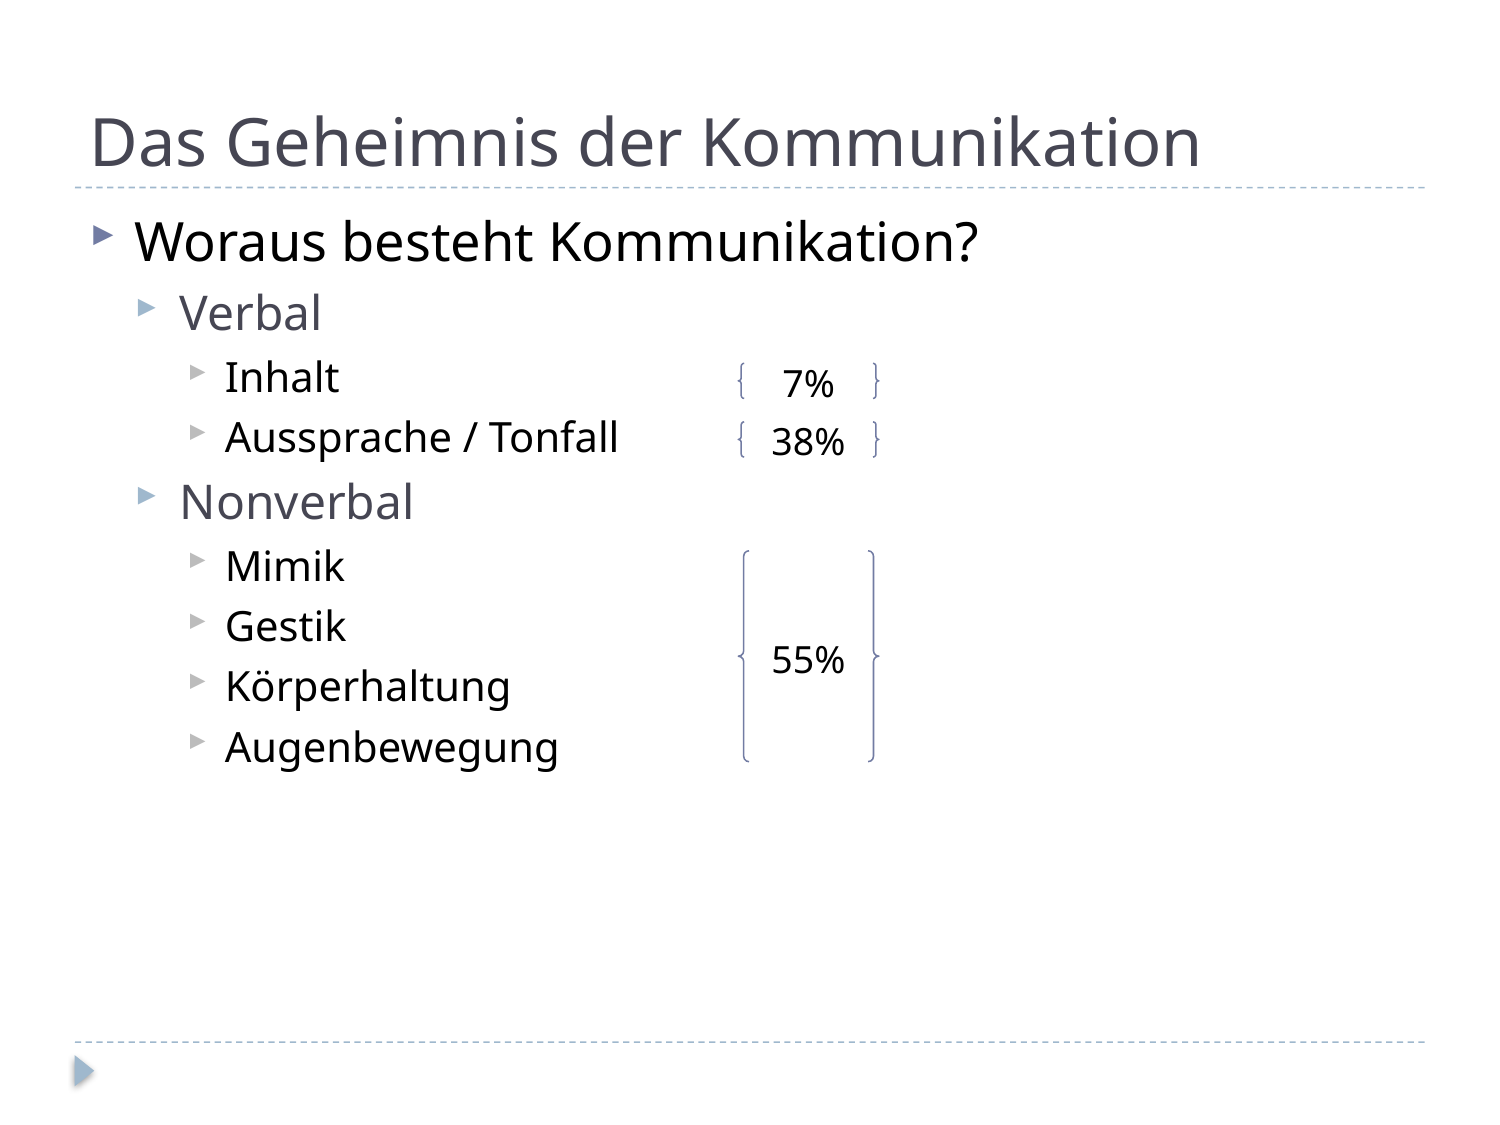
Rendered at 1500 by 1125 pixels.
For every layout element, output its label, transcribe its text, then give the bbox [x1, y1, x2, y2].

text_box 7% [737, 362, 880, 400]
text_box 38% [737, 421, 880, 458]
title Das Geheimnis der Kommunikation [75, 24, 1425, 188]
list Woraus besteht Kommunikation? Verbal Inhalt Aussprache / Tonfall Nonverbal Mimik Gestik Körperhaltung Augenbewegung [75, 200, 1425, 1010]
text_box 55% [737, 550, 880, 763]
